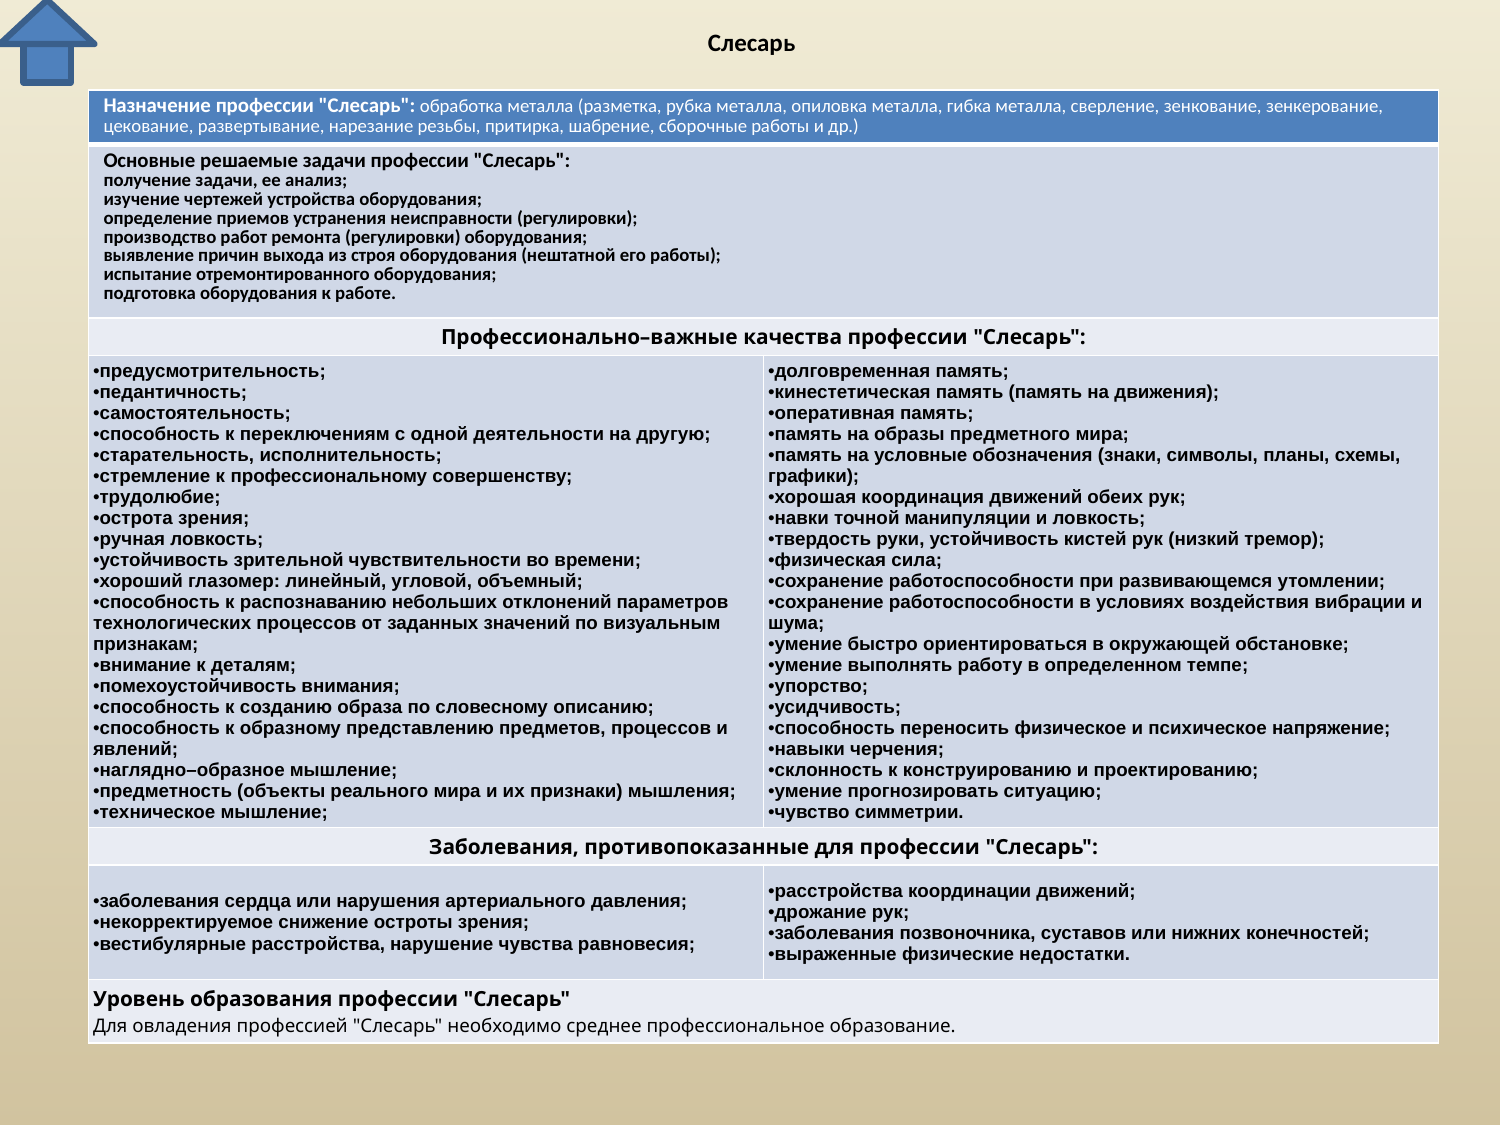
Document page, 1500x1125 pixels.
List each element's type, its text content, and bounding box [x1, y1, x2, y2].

title Слесарь [102, 0, 1427, 84]
table_header Назначение профессии "Слесарь": обработка металла (разметка, рубка металла, опиловка металла, гибка металла, сверление, зенкование, зенкерование, цекование, развертывание, нарезание резьбы, притирка, шабрение, сборочные работы и др.) [89, 91, 1438, 142]
table_cell заболевания сердца или нарушения артериального давления; некорректируемое снижение остроты зрения; вестибулярные расстройства, нарушение чувства равновесия; [89, 866, 763, 979]
table_cell Профессионально–важные качества профессии "Слесарь": [89, 319, 1438, 355]
table_cell расстройства координации движений; дрожание рук; заболевания позвоночника, суставов или нижних конечностей; выраженные физические недостатки. [764, 866, 1438, 979]
table_cell Заболевания, противопоказанные для профессии "Слесарь": [89, 828, 1438, 864]
table_cell Основные решаемые задачи профессии "Слесарь": получение задачи, ее анализ; изучение чертежей устройства оборудования; определение приемов устранения неисправности (регулировки); производство работ ремонта (регулировки) оборудования; выявление причин выхода из строя оборудования (нештатной его работы); испытание отремонтированного оборудования; подготовка оборудования к работе. [89, 147, 1438, 317]
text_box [1, 1, 93, 81]
table_cell долговременная память; кинестетическая память (память на движения); оперативная память; память на образы предметного мира; память на условные обозначения (знаки, символы, планы, схемы, графики); хорошая координация движений обеих рук; навки точной манипуляции и ловкость; твердость руки, устойчивость кистей рук (низкий тремор); физическая сила; сохранение работоспособности при развивающемся утомлении; сохранение работоспособности в условиях воздействия вибрации и шума; умение быстро ориентироваться в окружающей обстановке; умение выполнять работу в определенном темпе; упорство; усидчивость; способность переносить физическое и психическое напряжение; навыки черчения; склонность к конструированию и проектированию; умение прогнозировать ситуацию; чувство симметрии. [764, 356, 1438, 827]
table_cell Уровень образования профессии "Слесарь" Для овладения профессией "Слесарь" необходимо среднее профессиональное образование. [89, 980, 1438, 1042]
table_cell [94, 0, 102, 84]
table_cell предусмотрительность; педантичность; самостоятельность; способность к переключениям с одной деятельности на другую; старательность, исполнительность; стремление к профессиональному совершенству; трудолюбие; острота зрения; ручная ловкость; устойчивость зрительной чувствительности во времени; хороший глазомер: линейный, угловой, объемный; способность к распознаванию небольших отклонений параметров технологических процессов от заданных значений по визуальным признакам; внимание к деталям; помехоустойчивость внимания; способность к созданию образа по словесному описанию; способность к образному представлению предметов, процессов и явлений; наглядно–образное мышление; предметность (объекты реального мира и их признаки) мышления; техническое мышление; [89, 356, 763, 827]
